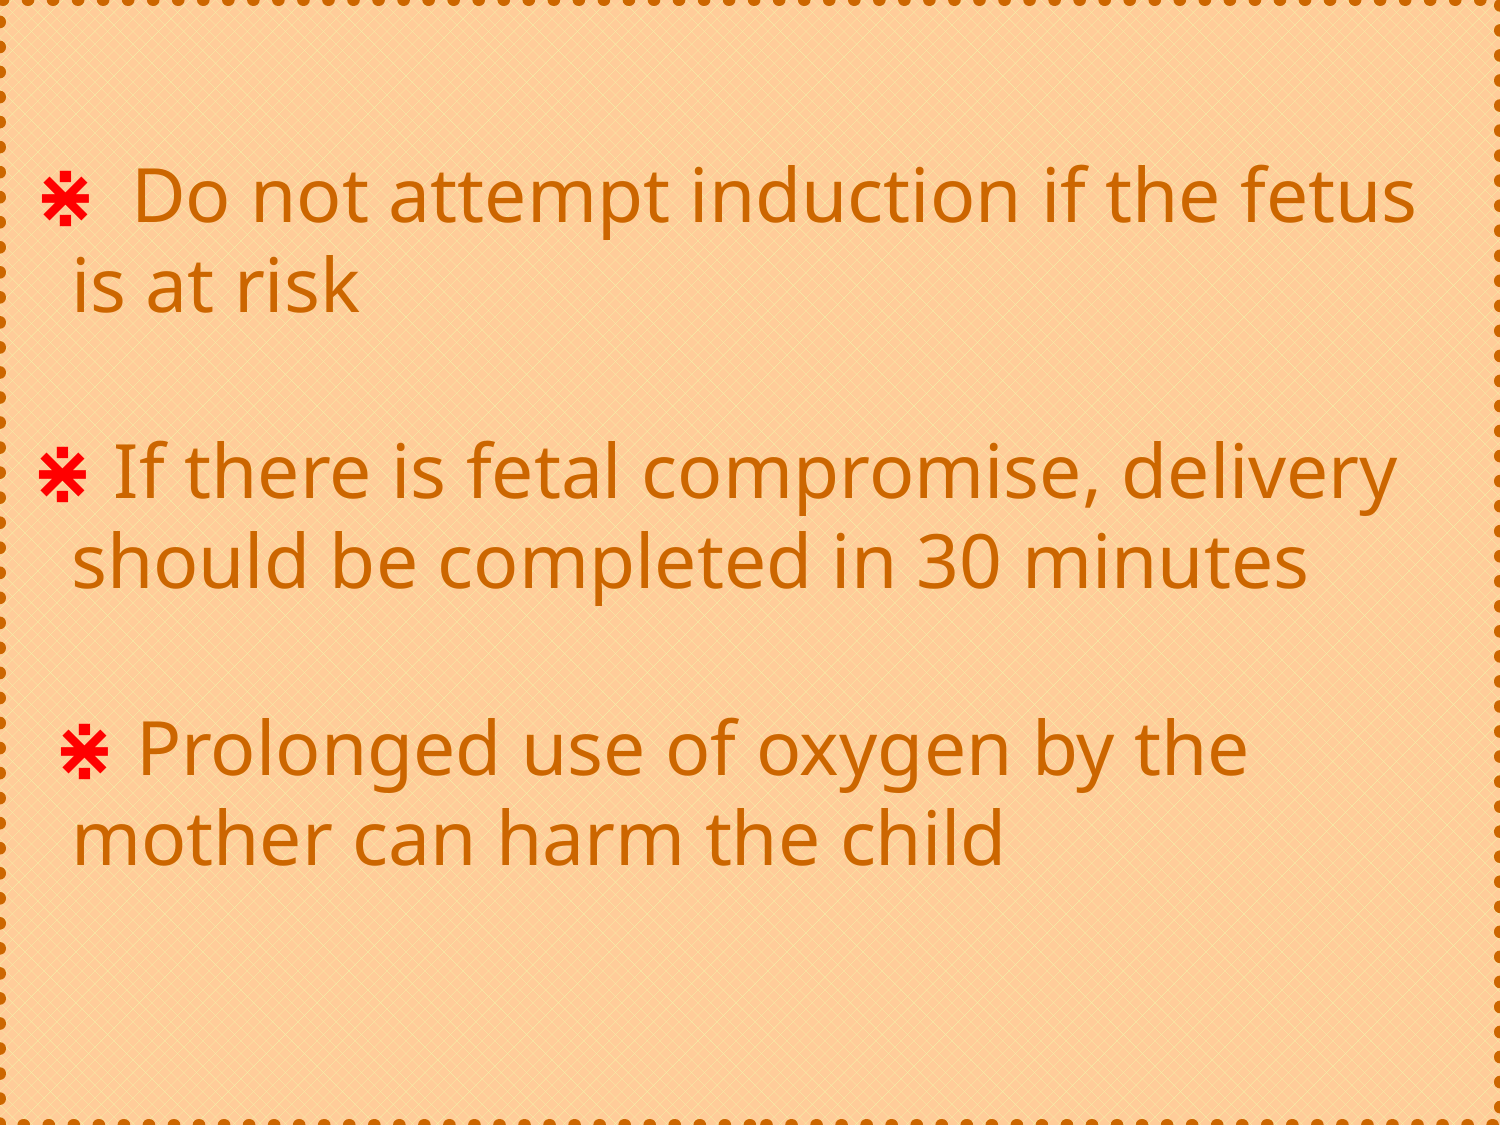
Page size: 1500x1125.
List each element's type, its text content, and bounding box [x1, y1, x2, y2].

text_box ⋇ Do not attempt induction if the fetus is at risk ⋇ If there is fetal compromise, delivery should be completed in 30 minutes ⋇ Prolonged use of oxygen by the mother can harm the child [0, 0, 1500, 1125]
